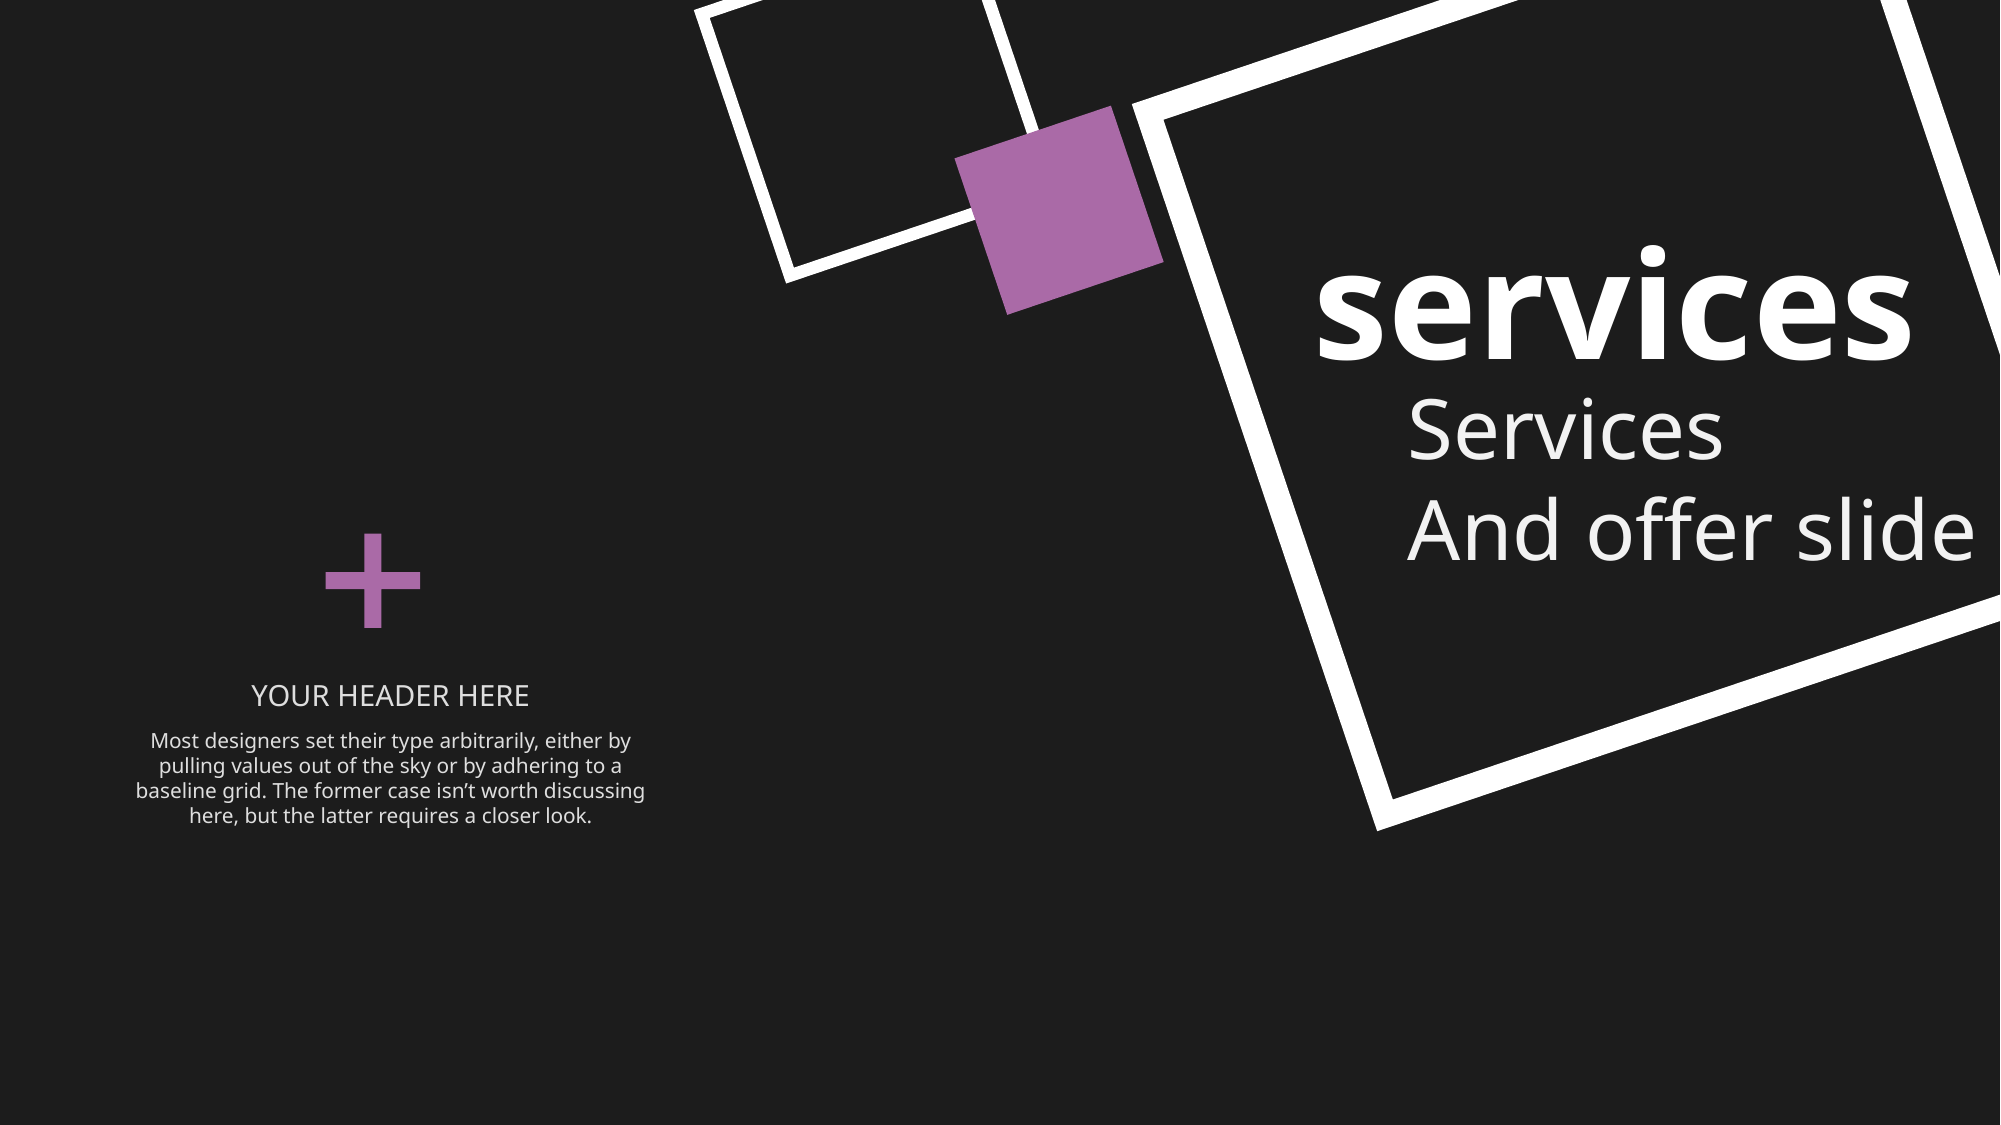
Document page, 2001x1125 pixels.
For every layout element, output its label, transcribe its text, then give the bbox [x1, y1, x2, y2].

text_box [700, 0, 1036, 277]
text_box services [1299, 201, 1932, 397]
text_box YOUR HEADER HERE [236, 670, 545, 720]
text_box [325, 532, 421, 629]
text_box Most designers set their type arbitrarily, either by pulling values out of the sky or by adhering to a baseline grid. The former case isn’t worth discussing here, but the latter requires a closer look. [113, 720, 669, 836]
text_box [1146, 0, 2000, 817]
text_box [961, 112, 1158, 309]
text_box Services And offer slide [1393, 369, 1993, 584]
